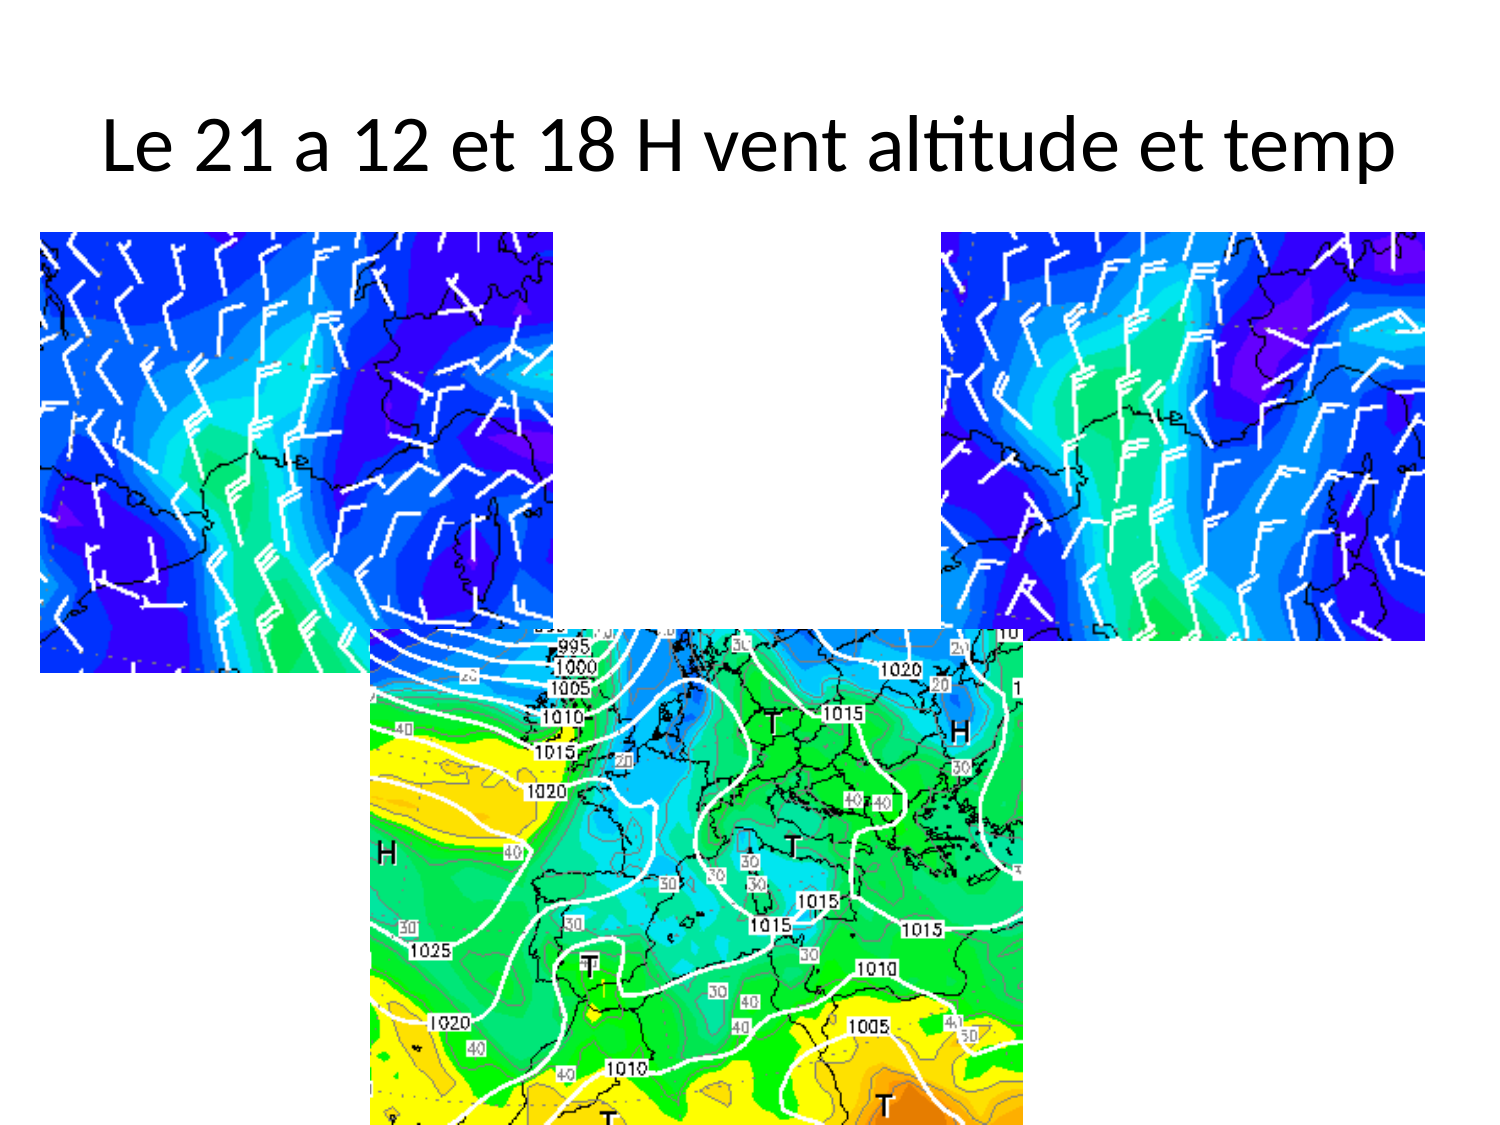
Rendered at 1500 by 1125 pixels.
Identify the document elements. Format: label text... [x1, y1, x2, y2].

picture [535, 370, 554, 379]
picture [40, 232, 1426, 1125]
title Le 21 a 12 et 18 H vent altitude et temp [75, 45, 1425, 233]
